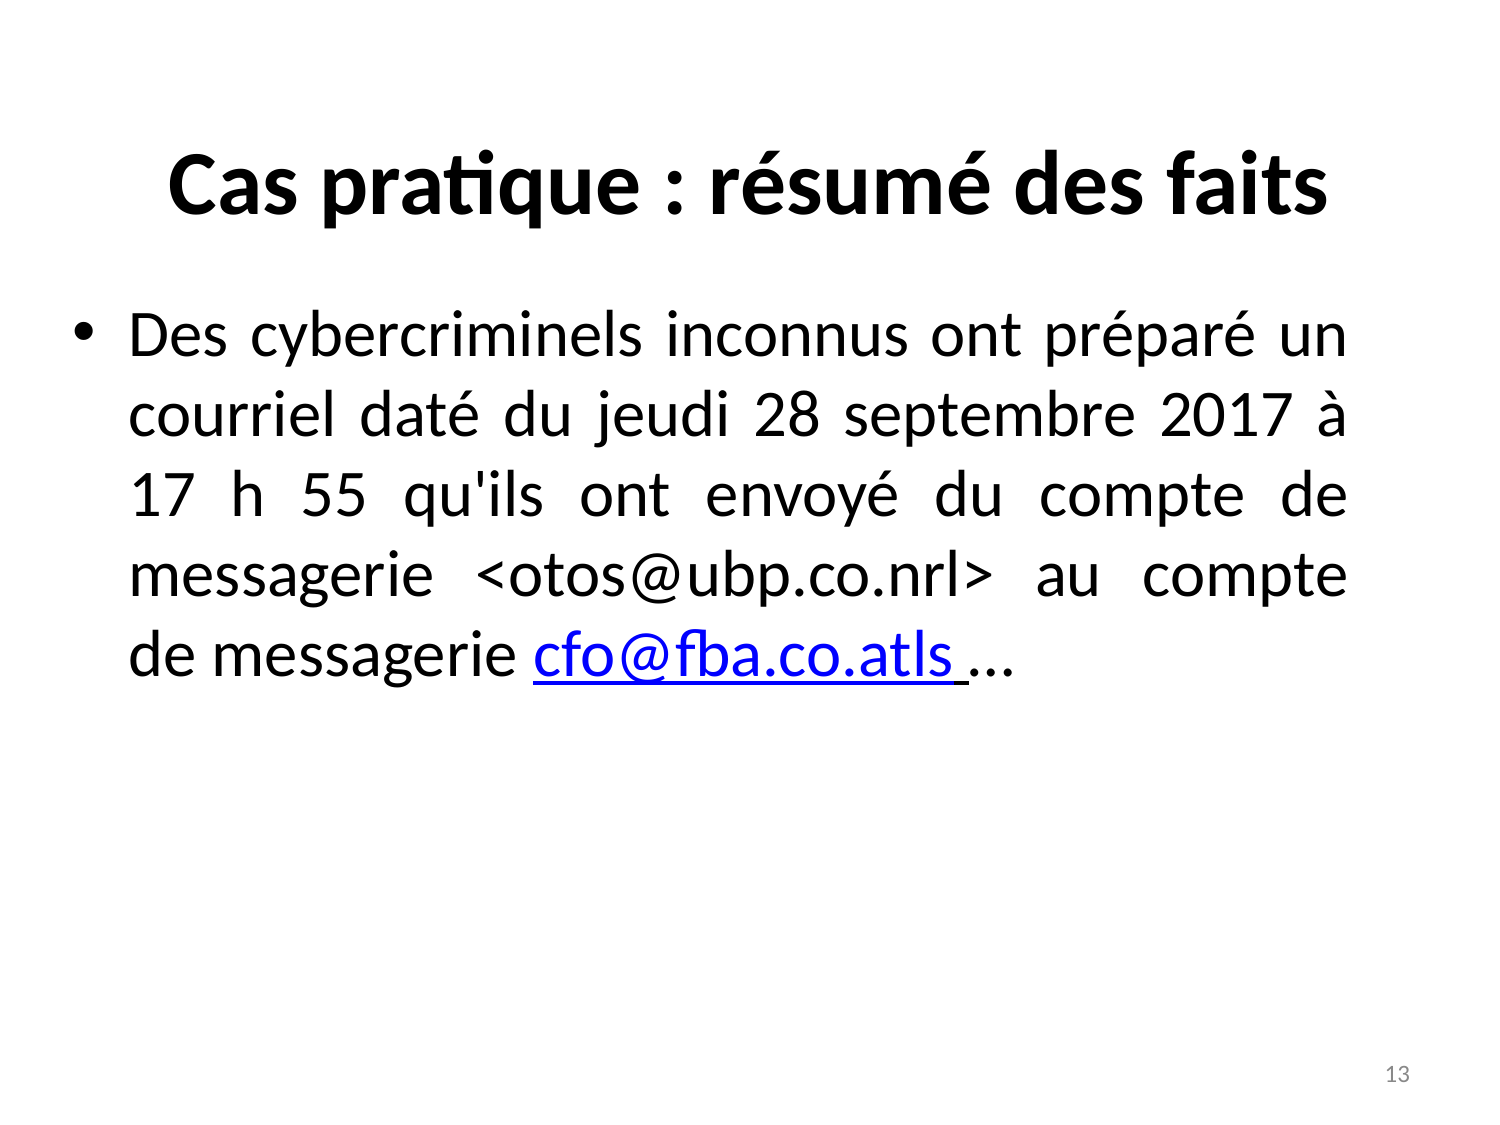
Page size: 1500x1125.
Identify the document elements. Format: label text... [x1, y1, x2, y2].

slide_number 13 [1074, 1042, 1425, 1103]
text_box Des cybercriminels inconnus ont préparé un courriel daté du jeudi 28 septembre 2017 à 17 h 55 qu'ils ont envoyé du compte de messagerie <otos@ubp.co.nrl> au compte de messagerie cfo@fba.co.atls … [57, 282, 1365, 1125]
title Cas pratique : résumé des faits [75, 83, 1425, 272]
